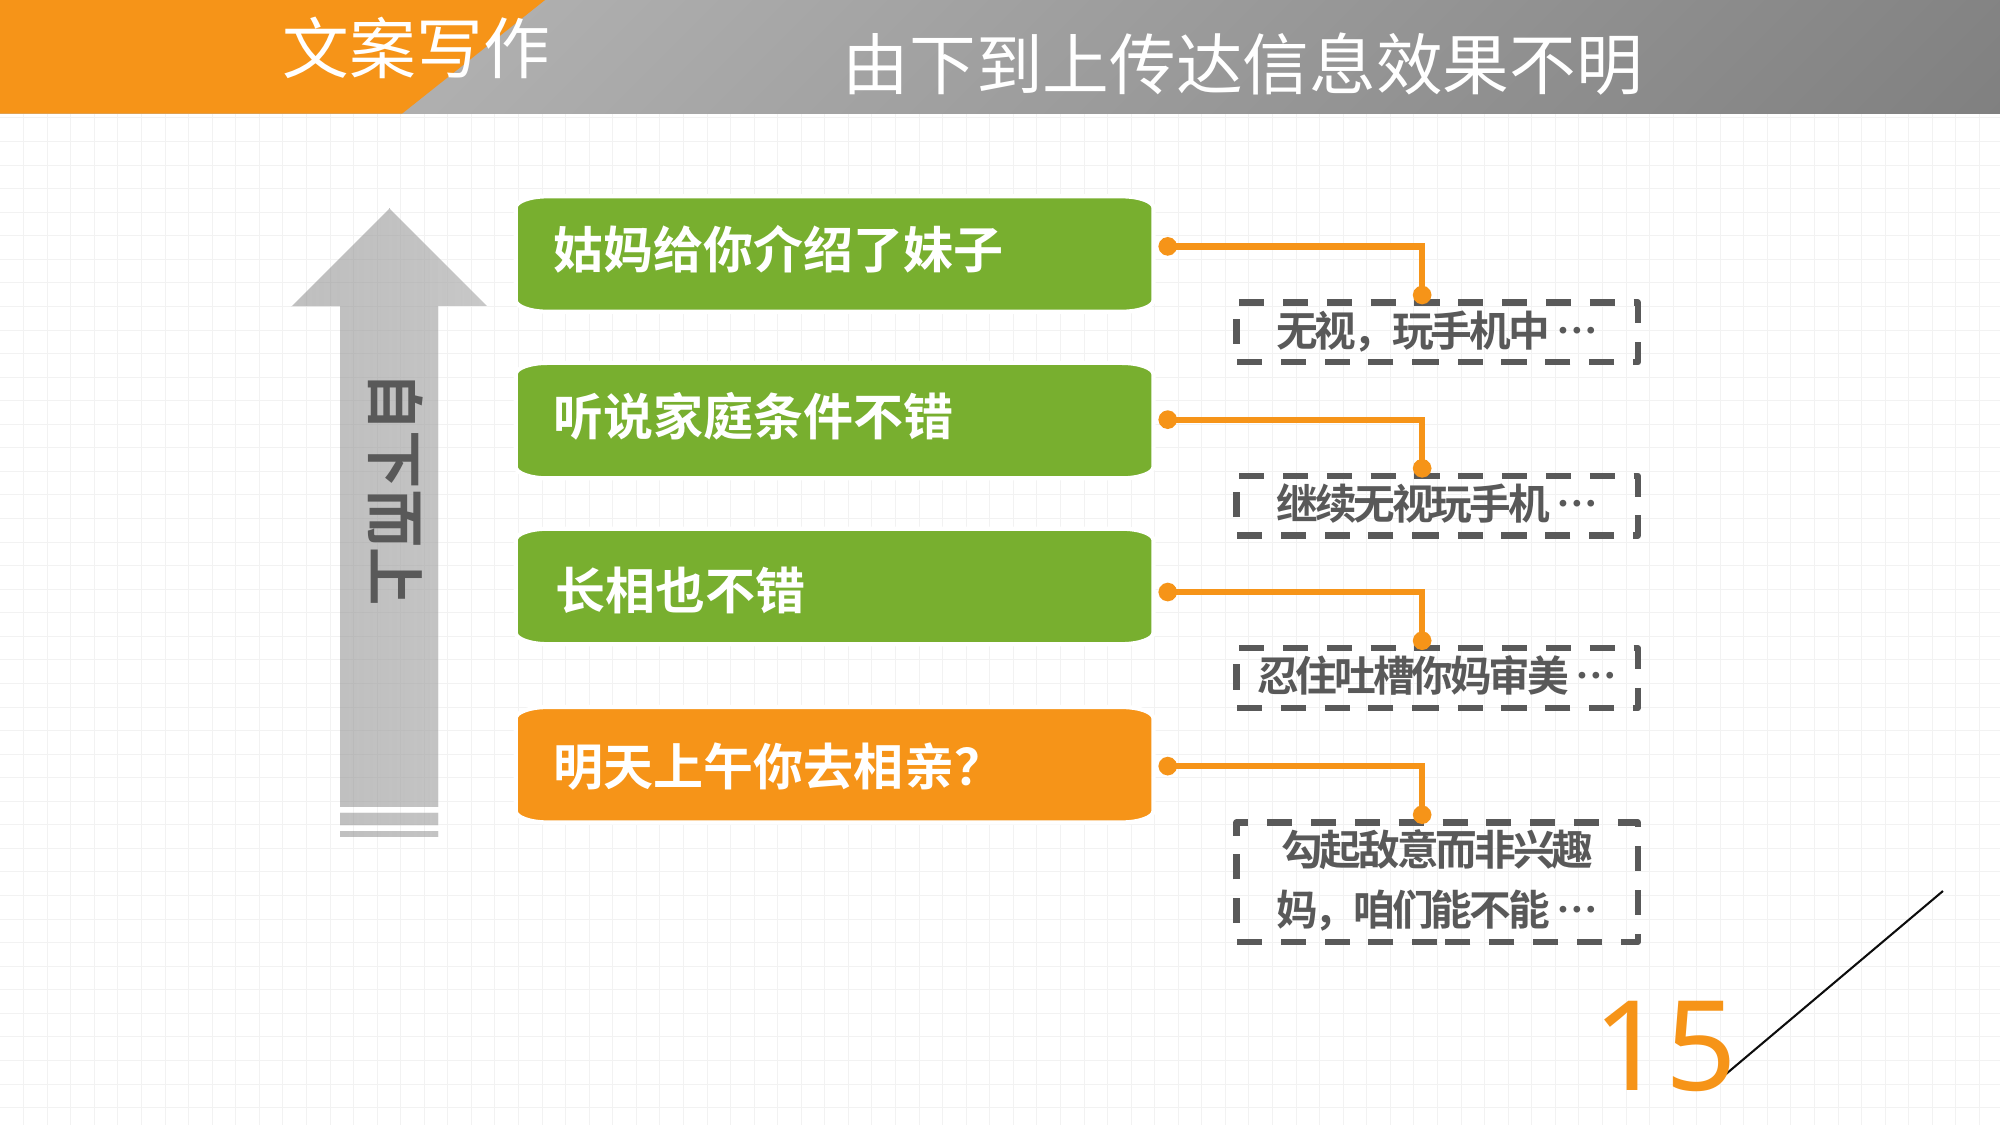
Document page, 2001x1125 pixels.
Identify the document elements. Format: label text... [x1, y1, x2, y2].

text_box [513, 360, 1156, 481]
title 由下到上传达信息效果不明 [811, 0, 1675, 126]
text_box 听说家庭条件不错 [539, 377, 1125, 453]
text_box 文案写作 [268, 0, 634, 95]
text_box 长相也不错 [540, 551, 821, 627]
text_box 15 [1578, 958, 1780, 1124]
text_box 忍住吐槽你妈审美 … [1236, 648, 1638, 709]
text_box [513, 704, 1156, 825]
text_box [513, 526, 1156, 647]
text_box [1167, 765, 1426, 815]
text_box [1167, 591, 1426, 641]
text_box 明天上午你去相亲？ [539, 727, 1125, 803]
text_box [1167, 419, 1426, 469]
text_box [513, 194, 1156, 314]
text_box 勾起敌意而非兴趣 妈，咱们能不能 … [1236, 822, 1638, 942]
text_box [290, 207, 487, 837]
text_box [1167, 246, 1426, 296]
text_box 继续无视玩手机 … [1236, 475, 1638, 536]
text_box 姑妈给你介绍了妹子 [539, 211, 1125, 286]
text_box 无视，玩手机中 … [1236, 302, 1638, 363]
